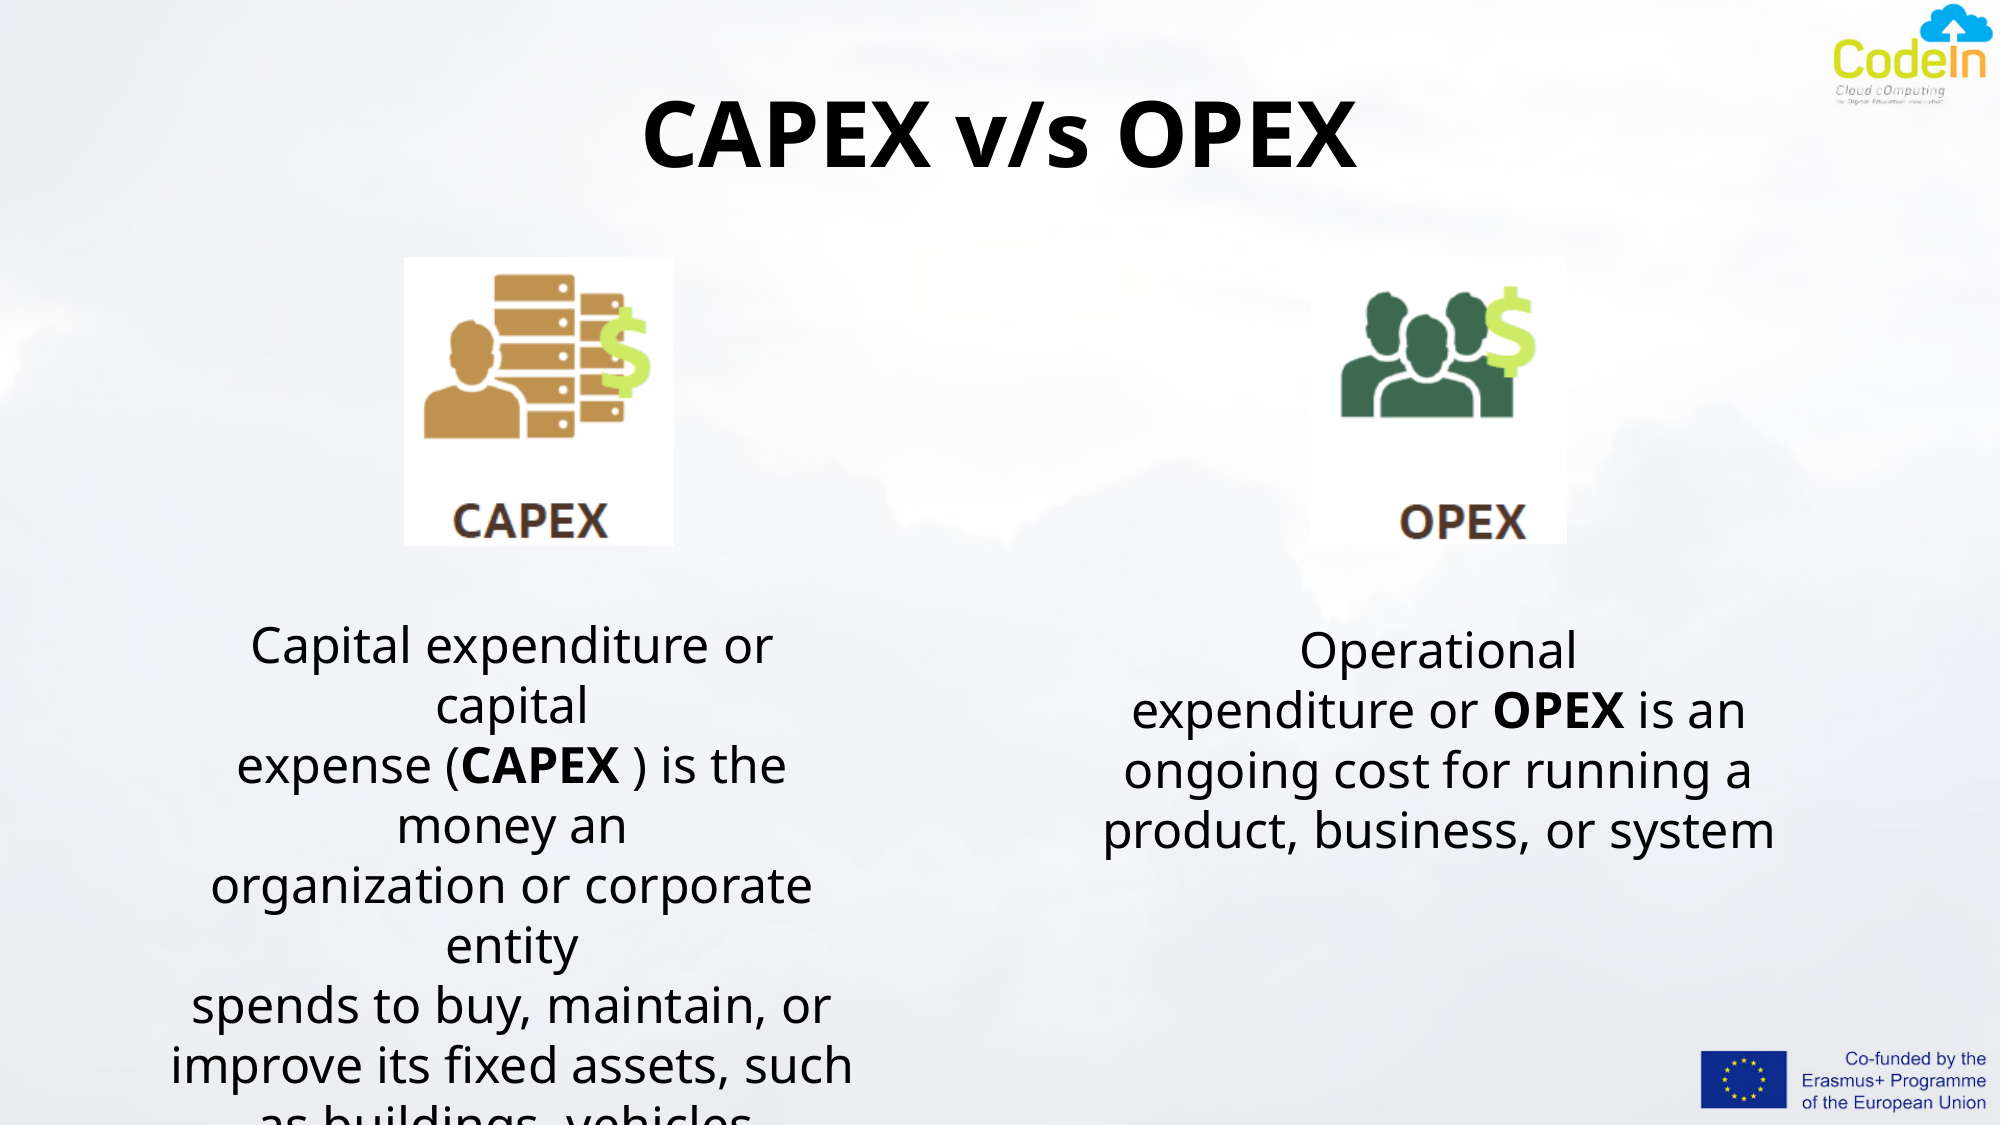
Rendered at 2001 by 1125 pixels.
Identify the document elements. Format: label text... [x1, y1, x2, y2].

picture [404, 257, 674, 546]
picture [1311, 257, 1567, 544]
text_box Operational expenditure or OPEX is an ongoing cost for running a product, business, or system [1081, 610, 1797, 866]
text_box Capital expenditure or capital expense (CAPEX ) is the money an organization or corporate entity spends to buy, maintain, or improve its fixed assets, such as buildings, vehicles, equipment, or land [154, 606, 871, 1125]
picture [0, 0, 2001, 1125]
title CAPEX v/s OPEX [137, 28, 1863, 212]
list [137, 212, 1863, 1100]
